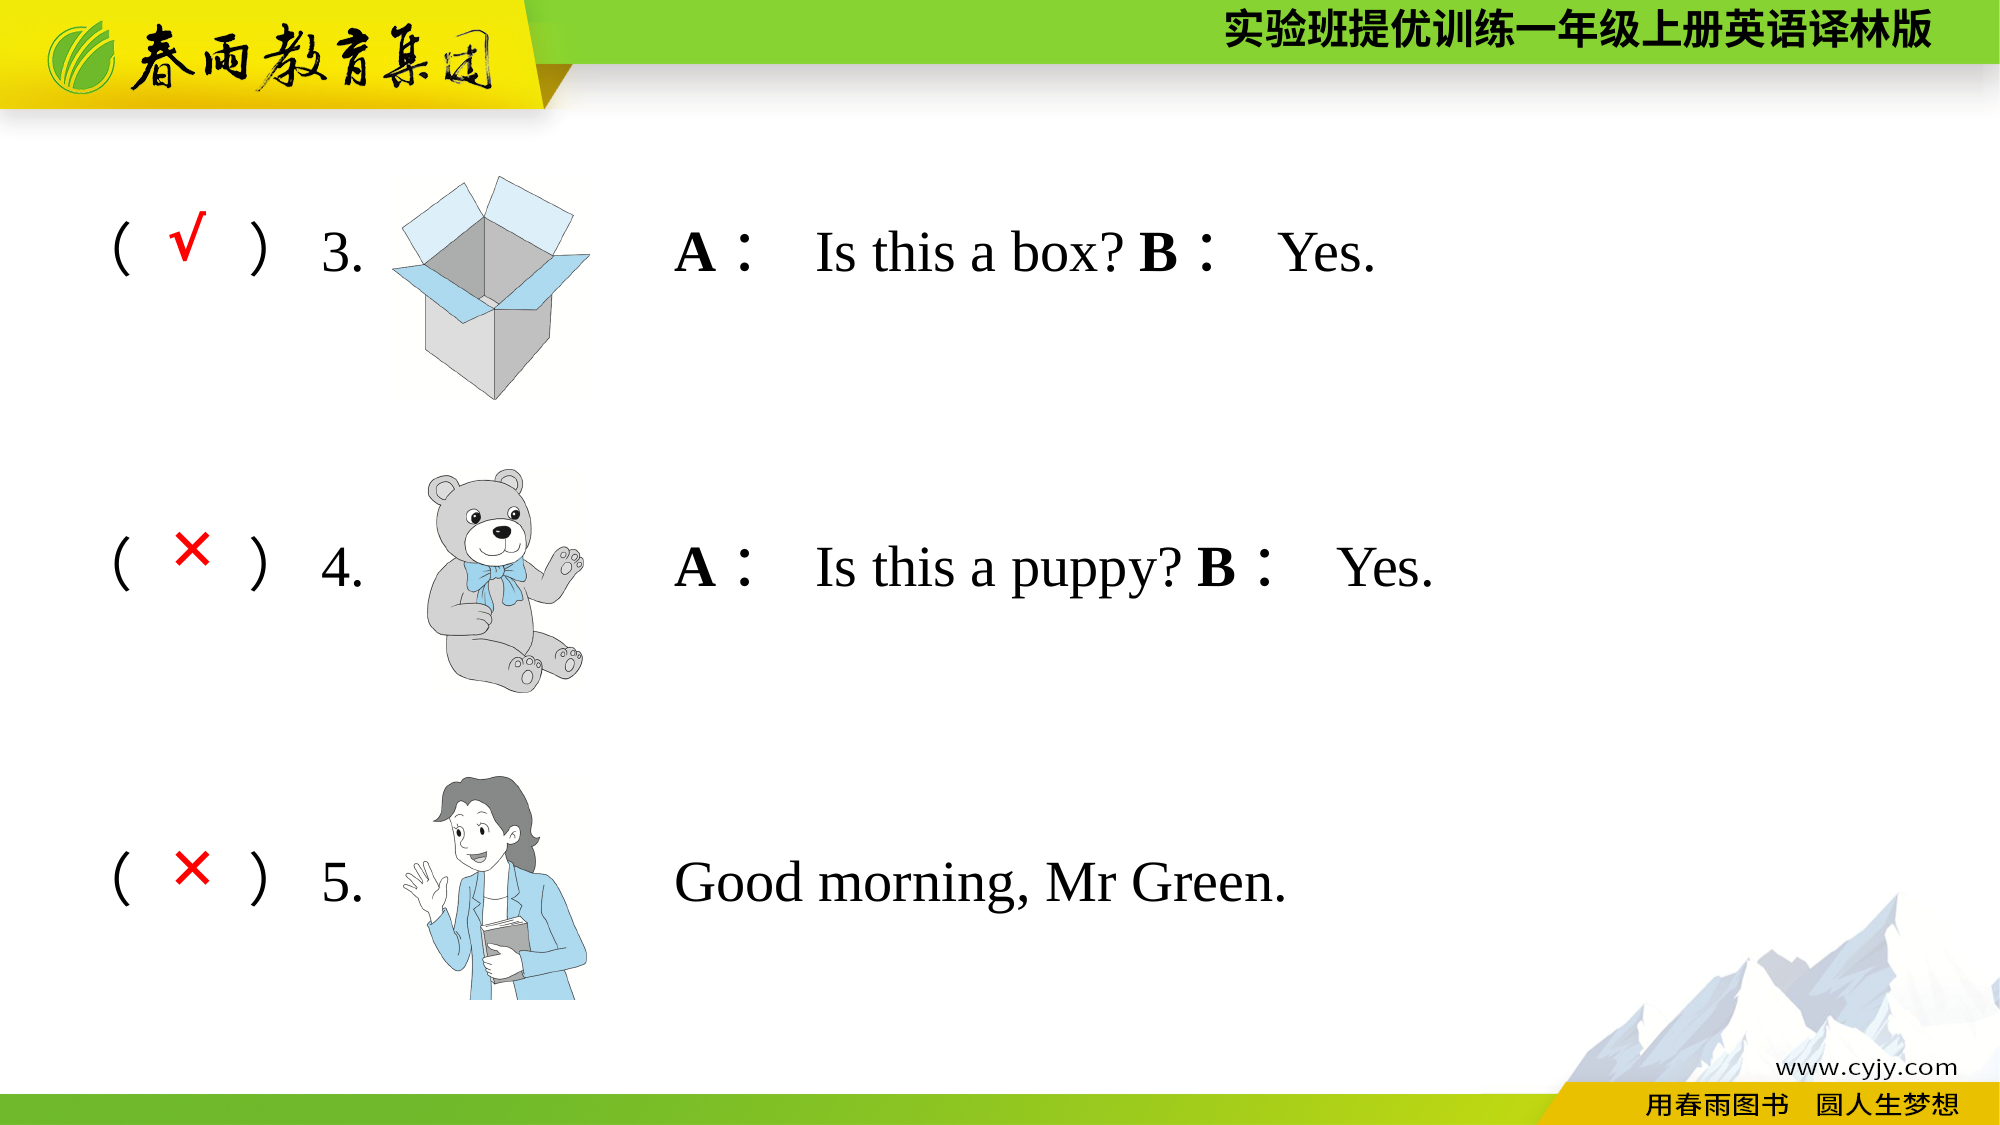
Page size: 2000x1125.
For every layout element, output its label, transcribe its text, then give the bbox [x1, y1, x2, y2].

text_box ✕ [153, 504, 232, 590]
text_box √ [153, 194, 222, 280]
picture [0, 0, 2000, 1125]
list （ ）3. A： Is this a box? B： Yes. （ ）4. A： Is this a puppy? B： Yes. （ ）5. Good morning, Mr Green. [59, 171, 1944, 929]
text_box ✕ [153, 823, 232, 909]
